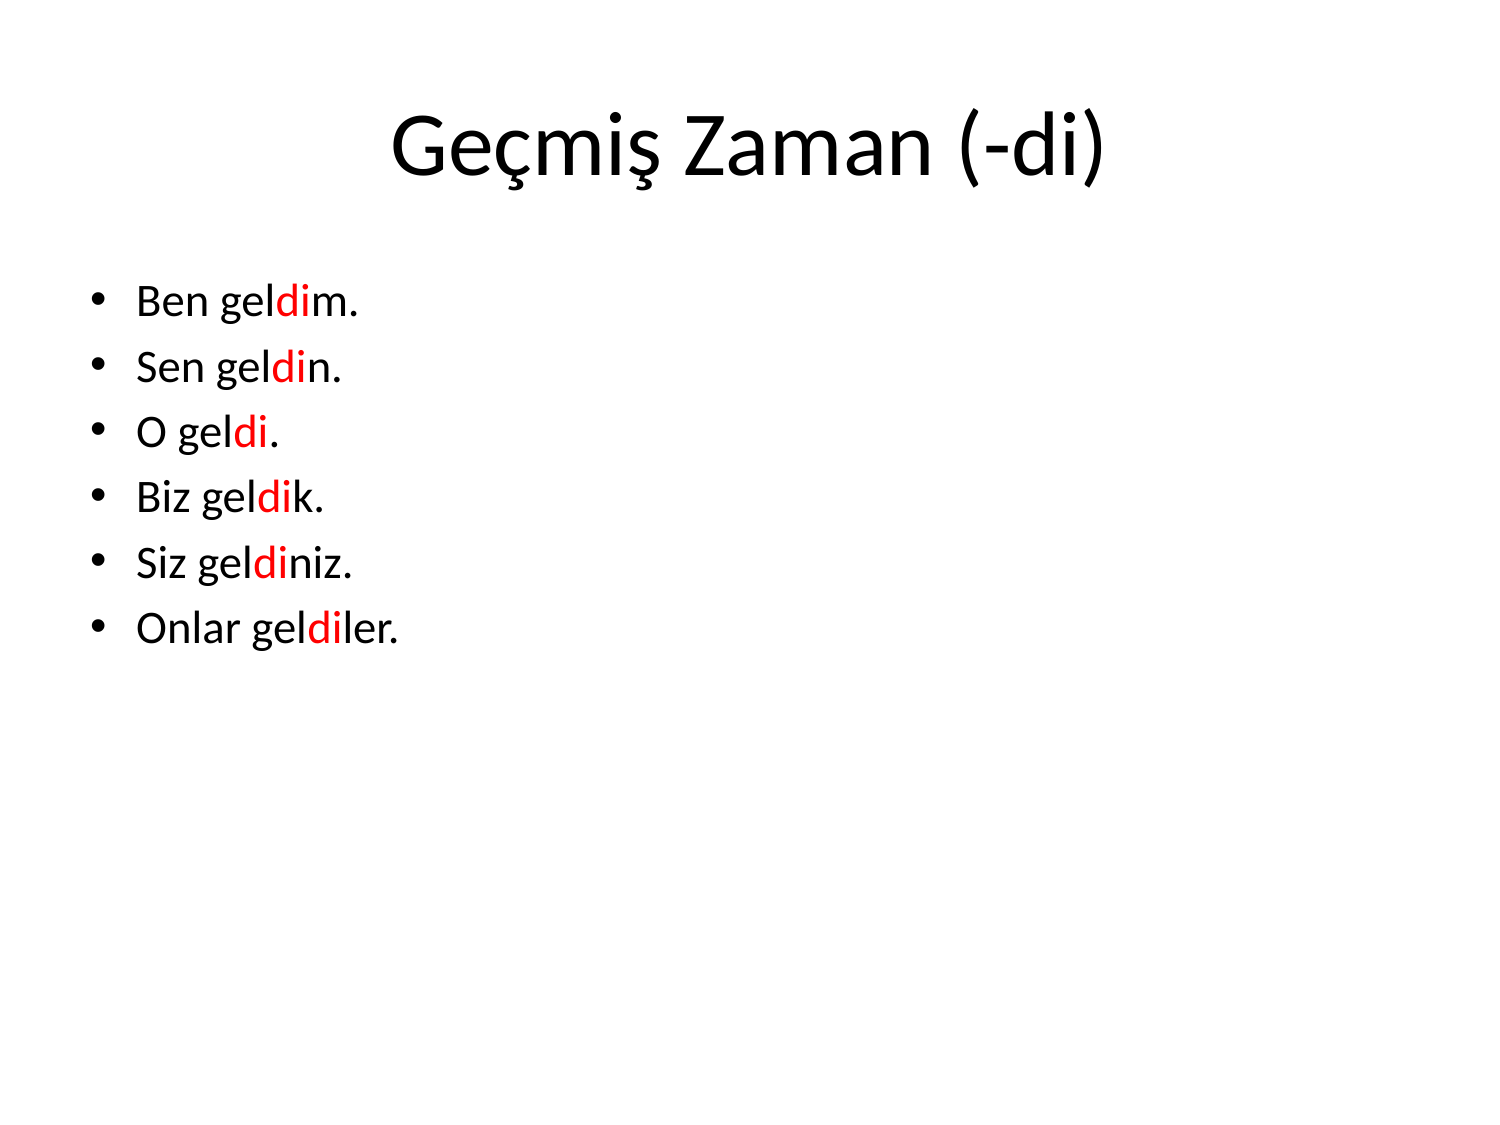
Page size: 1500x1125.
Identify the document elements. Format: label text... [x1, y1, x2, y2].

title Geçmiş Zaman (-di) [75, 45, 1425, 233]
list Ben geldim. Sen geldin. O geldi. Biz geldik. Siz geldiniz. Onlar geldiler. [75, 262, 1425, 1005]
